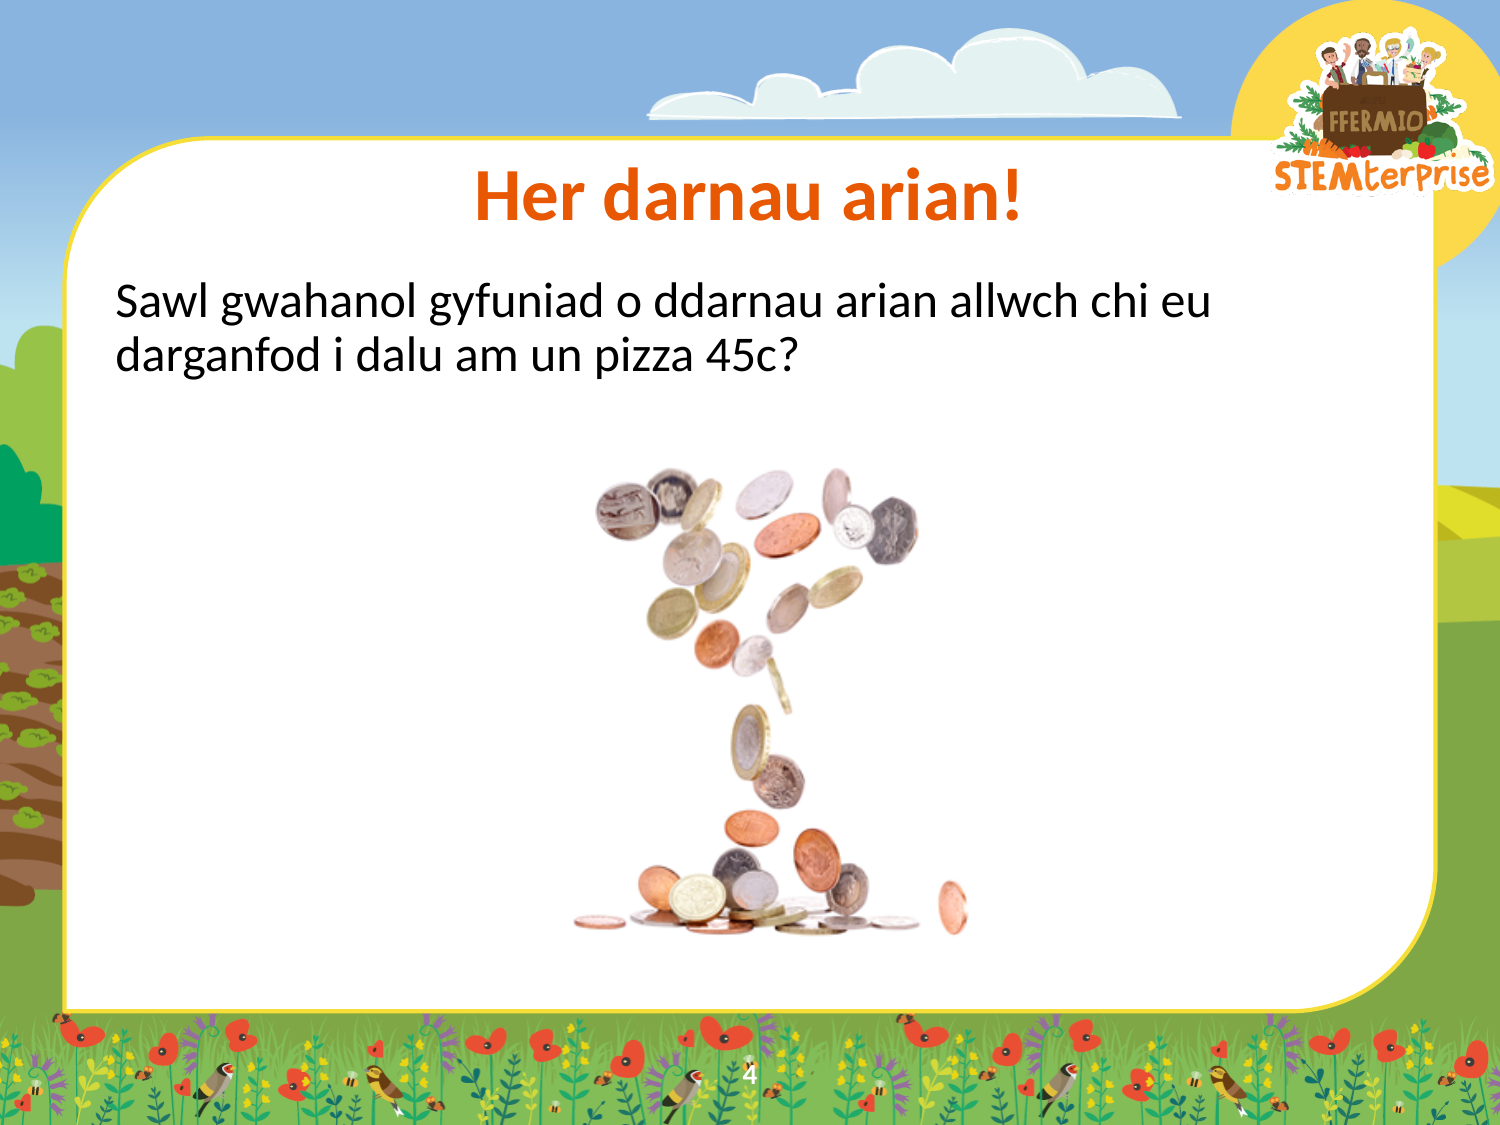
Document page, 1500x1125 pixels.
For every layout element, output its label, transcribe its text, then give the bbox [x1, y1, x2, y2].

title Her darnau arian! [218, 137, 1282, 256]
list Sawl gwahanol gyfuniad o ddarnau arian allwch chi eu darganfod i dalu am un pizza 45c? [100, 267, 1400, 409]
picture [0, 0, 1500, 1125]
slide_number 4 [575, 1042, 925, 1103]
